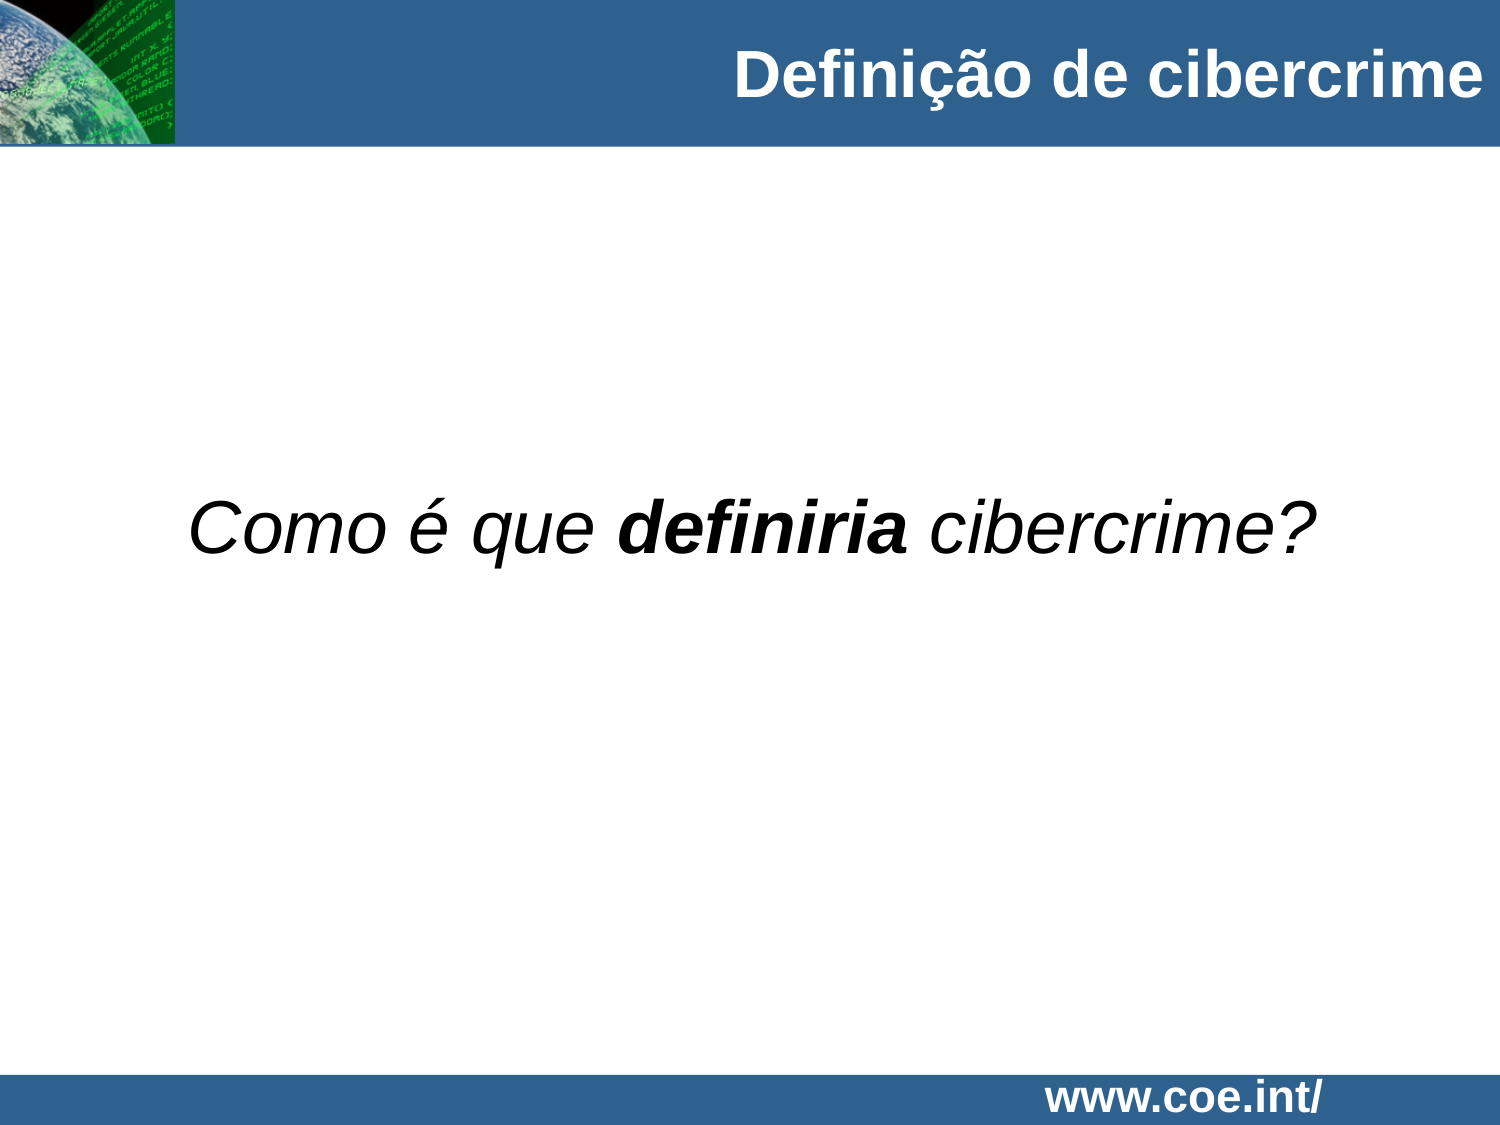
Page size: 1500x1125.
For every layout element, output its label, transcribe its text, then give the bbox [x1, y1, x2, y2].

text_box Como é que definiria cibercrime? [41, 471, 1464, 576]
picture [0, 0, 175, 144]
text_box www.coe.int/cybercrime [1030, 1059, 1500, 1125]
text_box [0, 1073, 1030, 1125]
text_box Definição de cibercrime [177, 0, 1500, 149]
